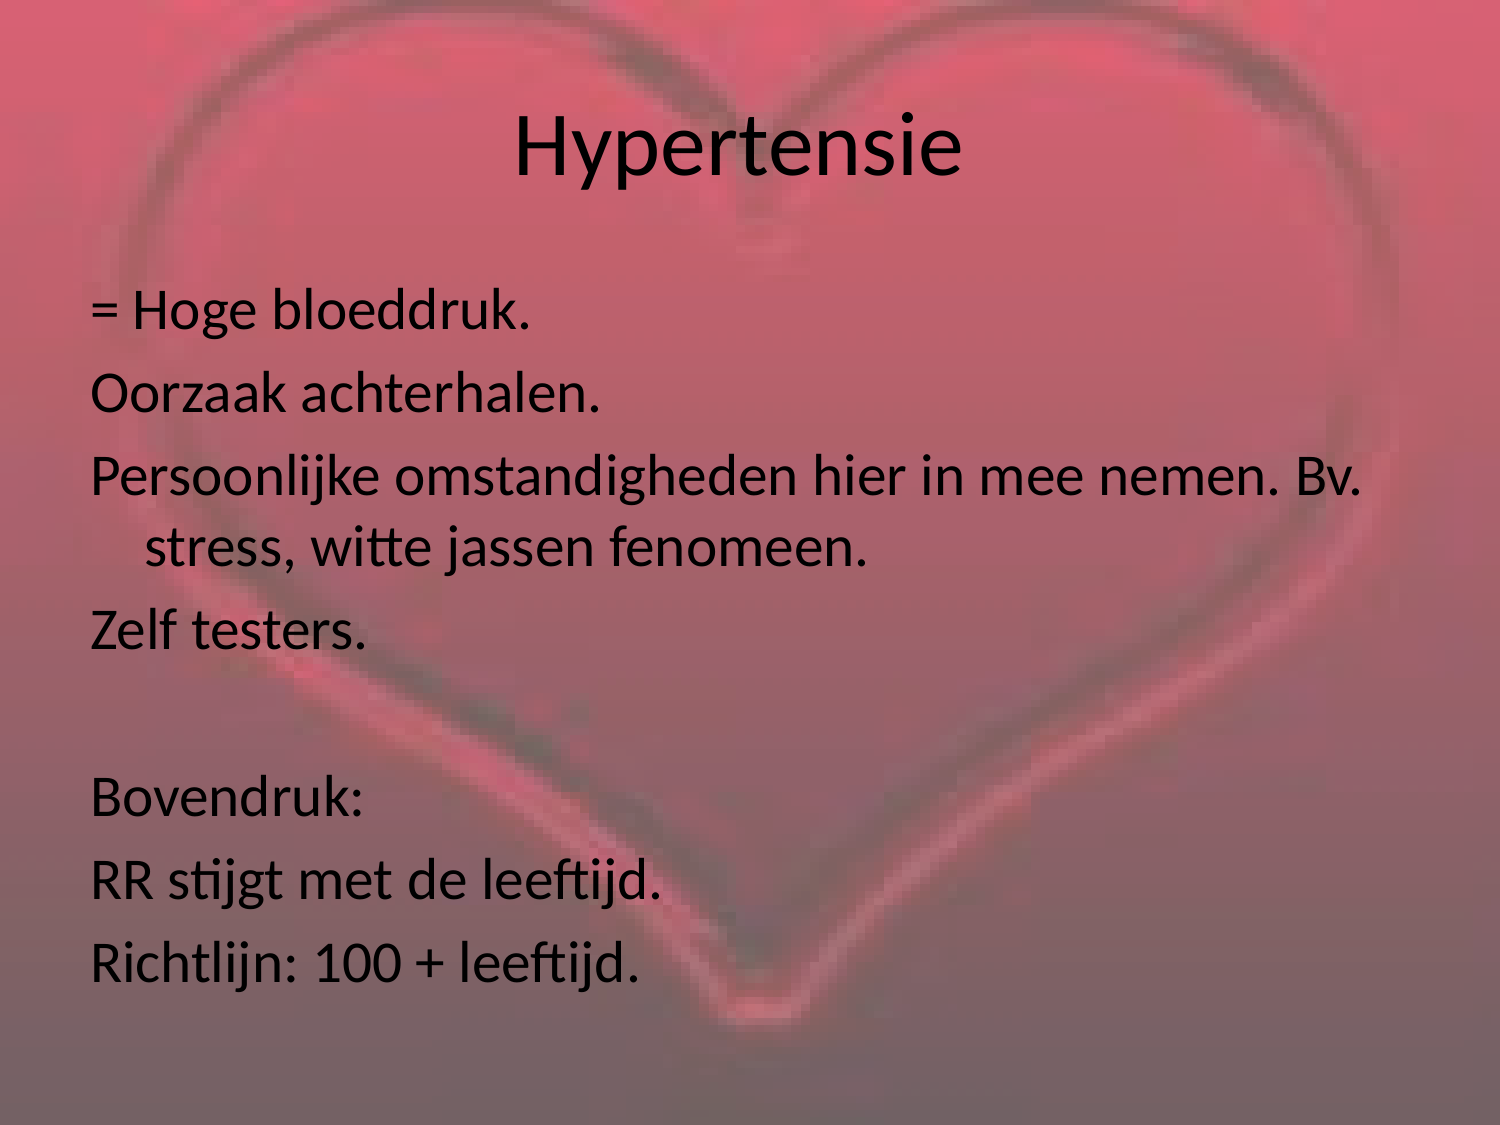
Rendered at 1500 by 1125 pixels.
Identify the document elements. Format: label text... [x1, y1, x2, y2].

title Hypertensie [75, 45, 1425, 233]
list = Hoge bloeddruk. Oorzaak achterhalen. Persoonlijke omstandigheden hier in mee nemen. Bv. stress, witte jassen fenomeen. Zelf testers. Bovendruk: RR stijgt met de leeftijd. Richtlijn: 100 + leeftijd. [75, 262, 1425, 1005]
